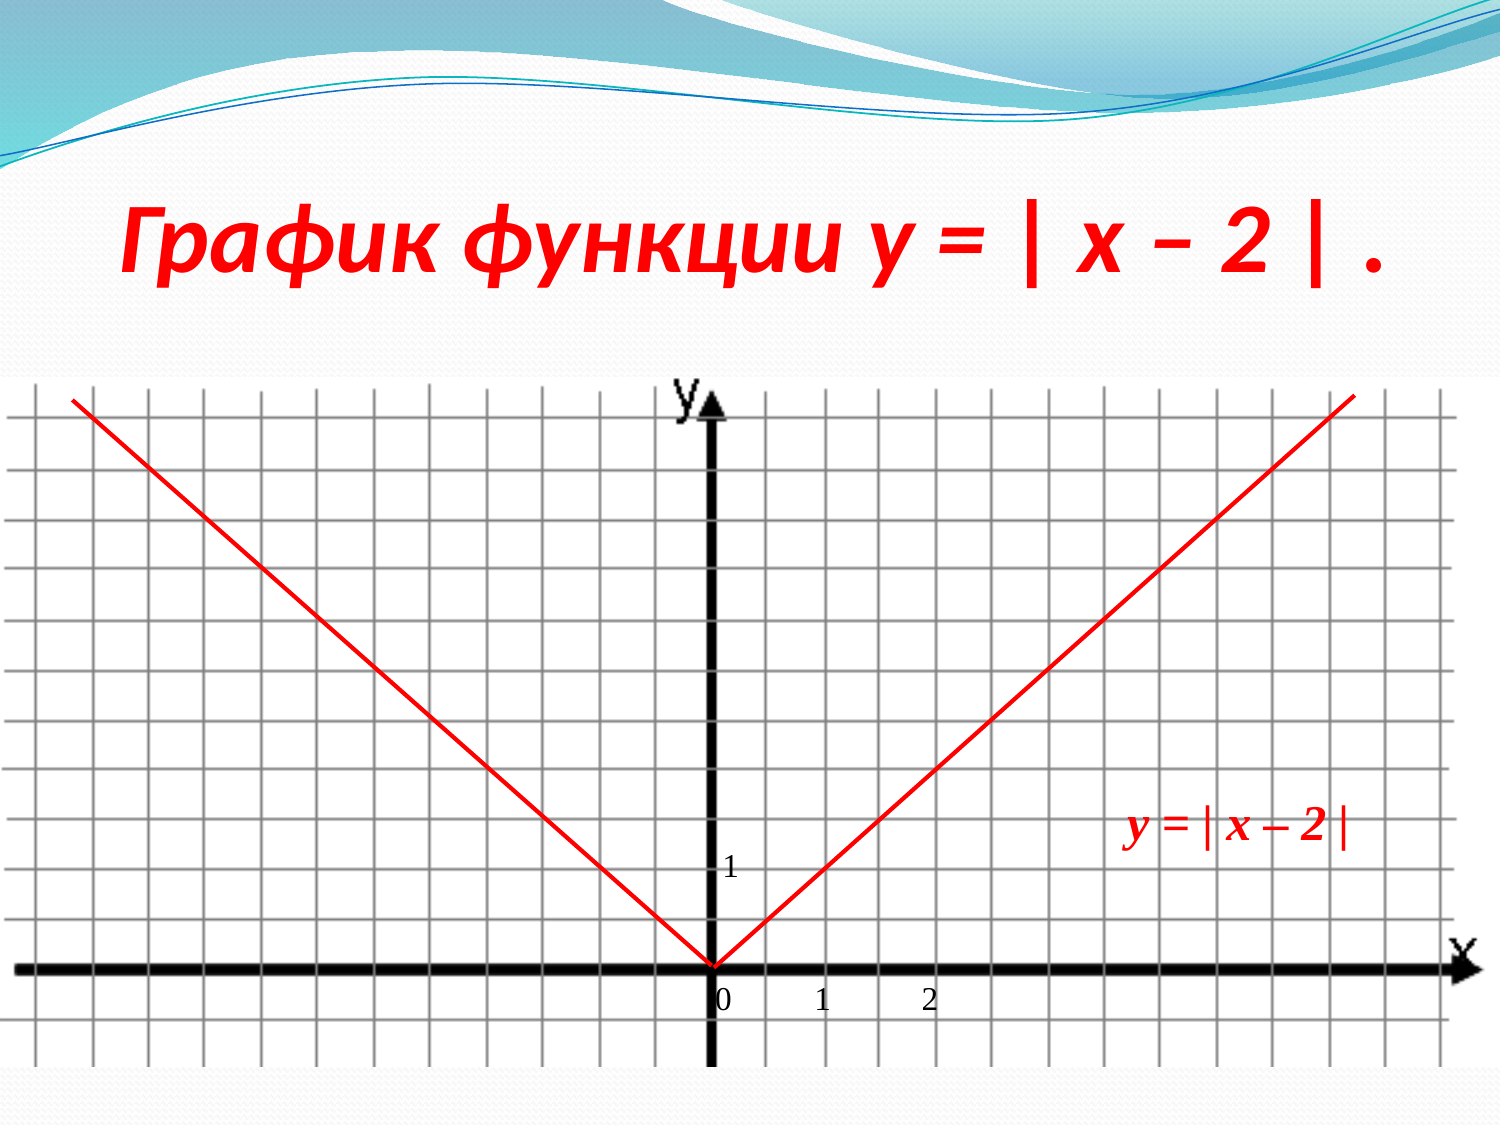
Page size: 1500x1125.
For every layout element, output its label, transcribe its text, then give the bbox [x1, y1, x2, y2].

title График функции y = | x – 2 | . [78, 104, 1430, 293]
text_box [72, 395, 1355, 968]
picture [0, 376, 1500, 1067]
